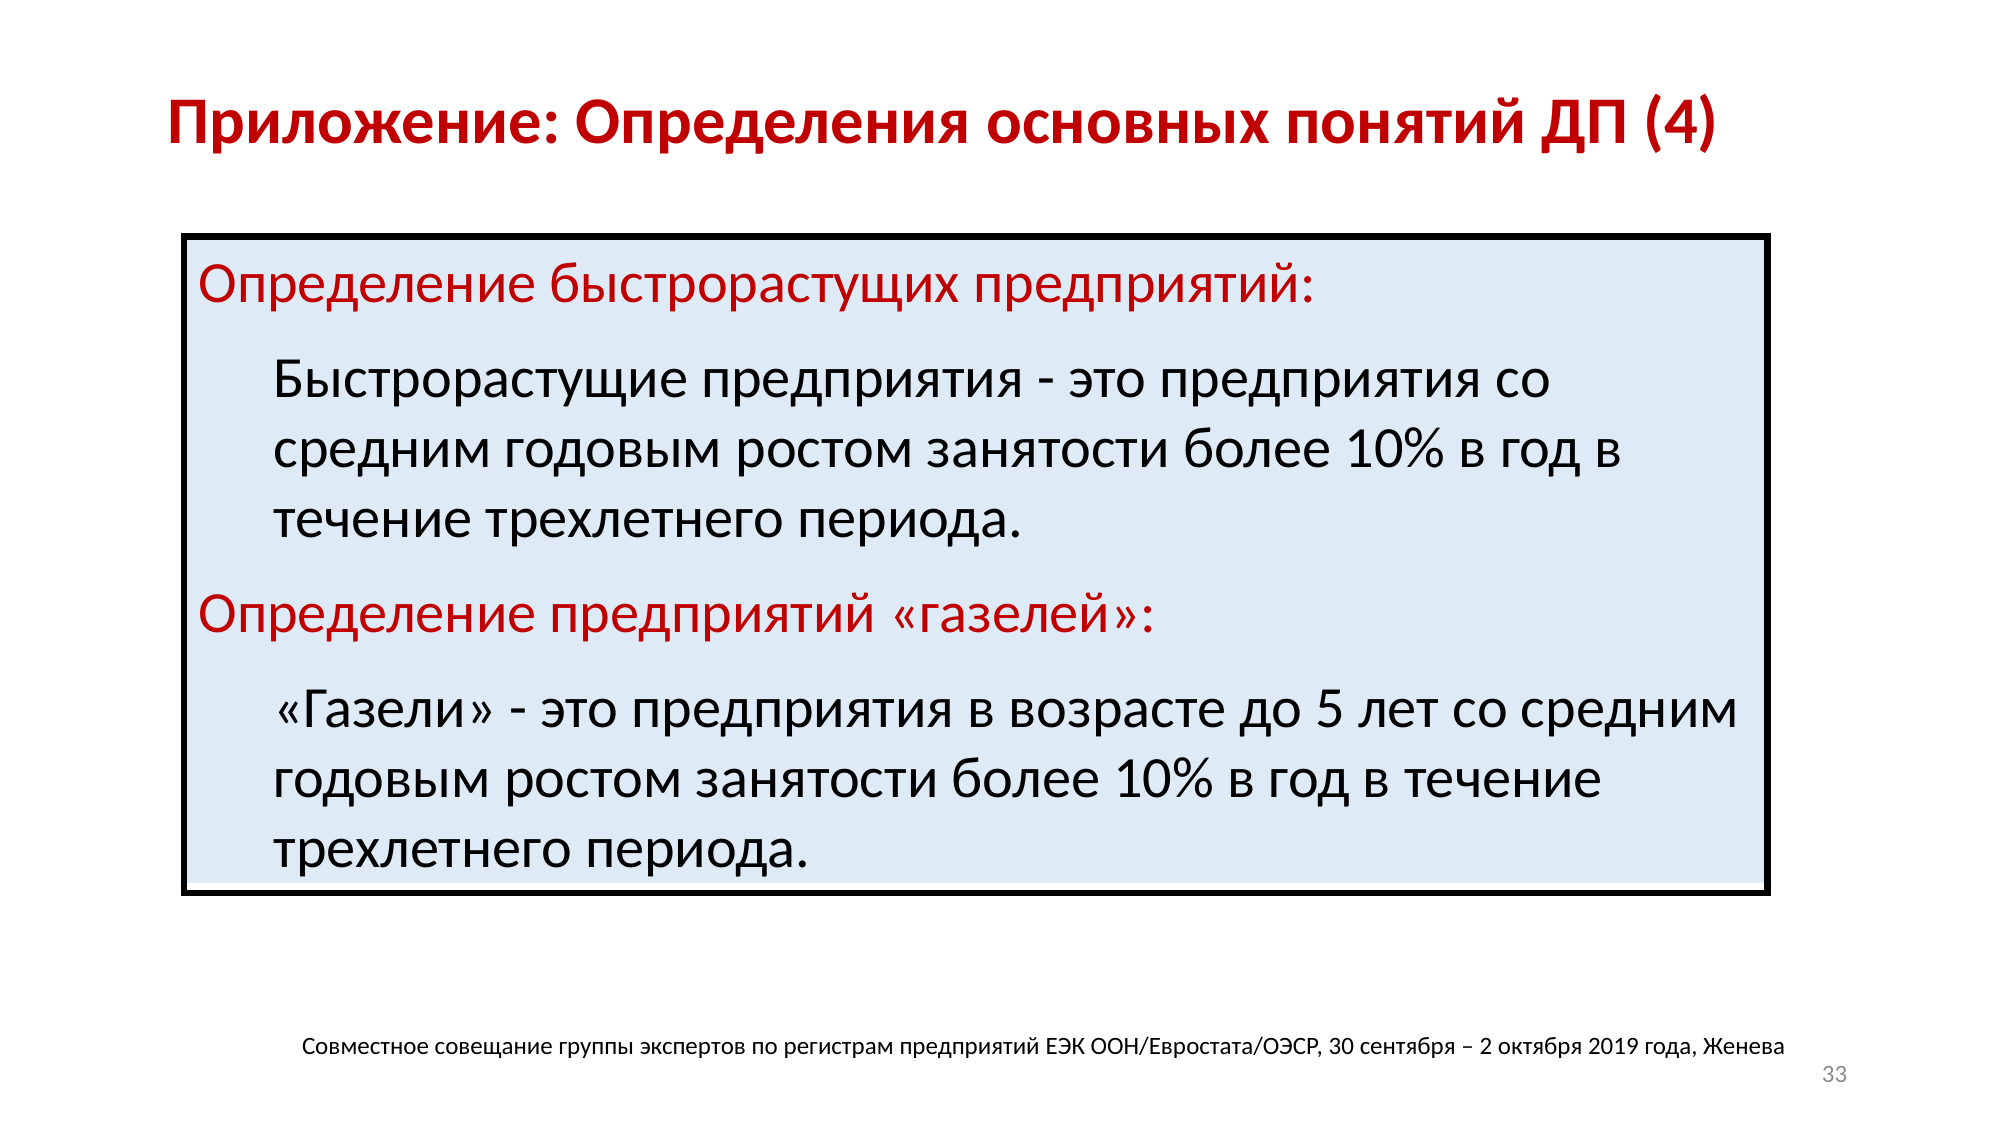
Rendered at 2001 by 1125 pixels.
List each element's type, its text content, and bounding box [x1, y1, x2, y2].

text_box [183, 235, 1769, 894]
footer Совместное совещание группы экспертов по регистрам предприятий ЕЭК ООН/Евростата/ОЭСР, 30 сентября – 2 октября 2019 года, Женева [137, 1014, 1953, 1075]
slide_number 33 [1412, 1075, 1863, 1103]
text_box Приложение: Определения основных понятий ДП (4) [152, 69, 1843, 165]
